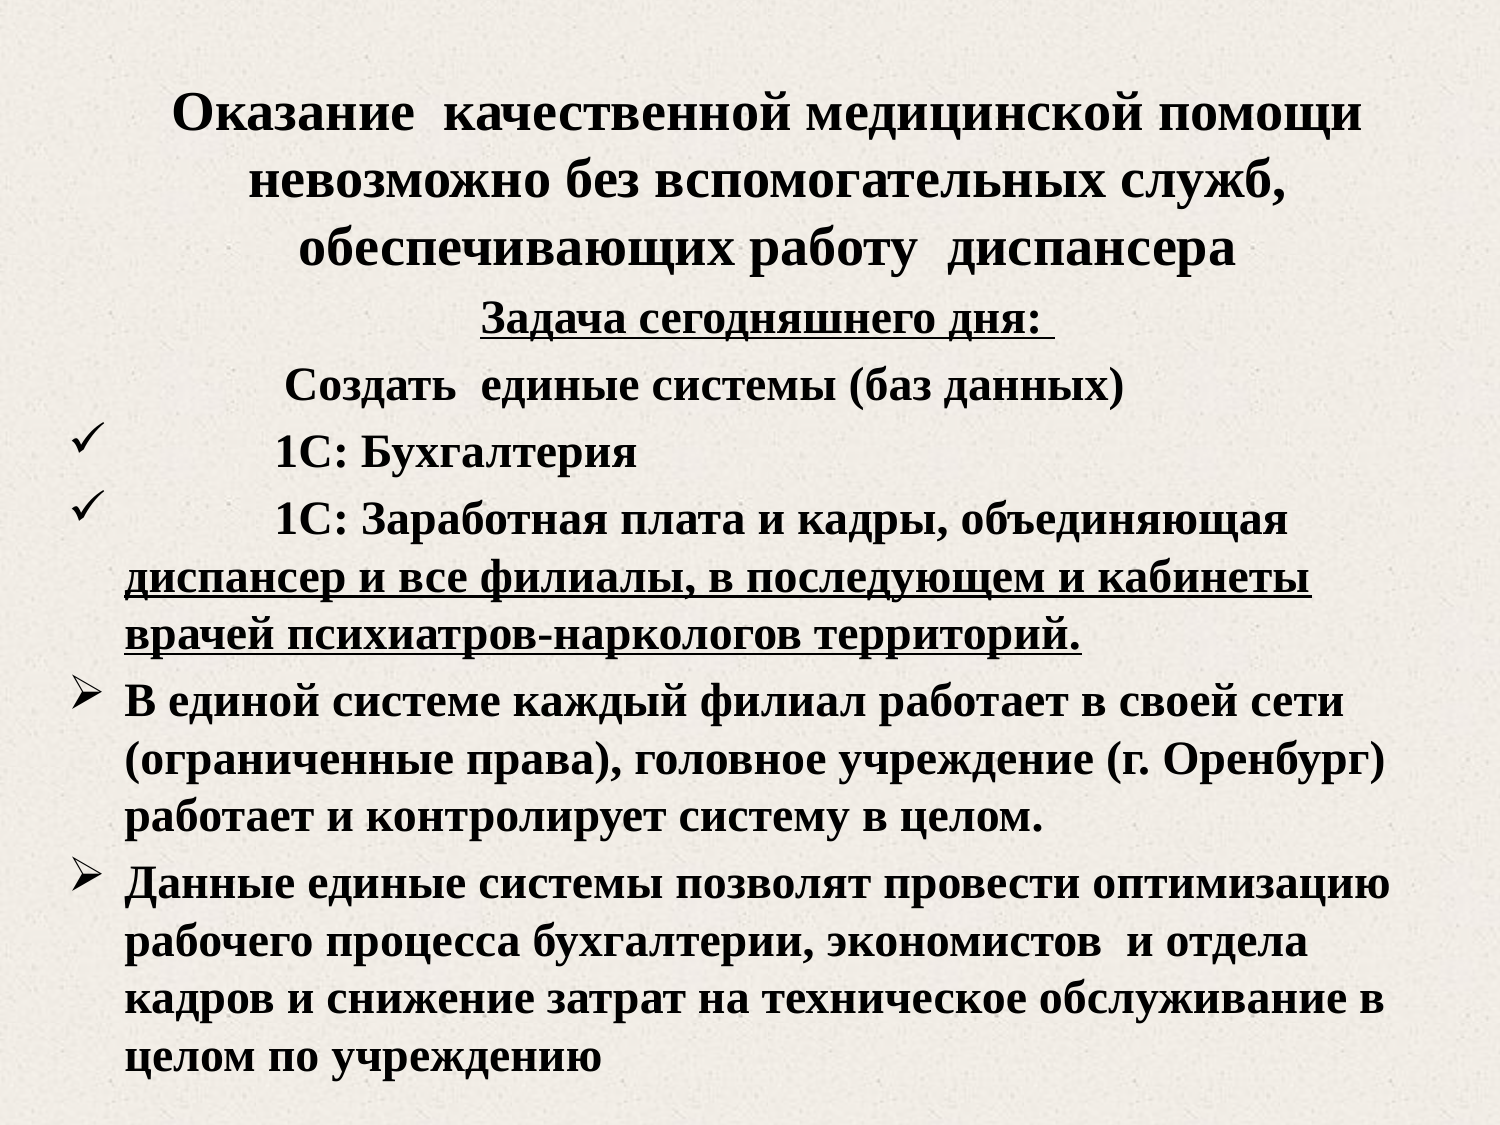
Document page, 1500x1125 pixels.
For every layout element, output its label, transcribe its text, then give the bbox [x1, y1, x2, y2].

list Оказание качественной медицинской помощи невозможно без вспомогательных служб, обеспечивающих работу диспансера Задача сегодняшнего дня: Создать единые системы (баз данных) 1С: Бухгалтерия 1С: Заработная плата и кадры, объединяющая диспансер и все филиалы, в последующем и кабинеты врачей психиатров-наркологов территорий. В единой системе каждый филиал работает в своей сети (ограниченные права), головное учреждение (г. Оренбург) работает и контролирует систему в целом. Данные единые системы позволят провести оптимизацию рабочего процесса бухгалтерии, экономистов и отдела кадров и снижение затрат на техническое обслуживание в целом по учреждению [52, 66, 1483, 1095]
